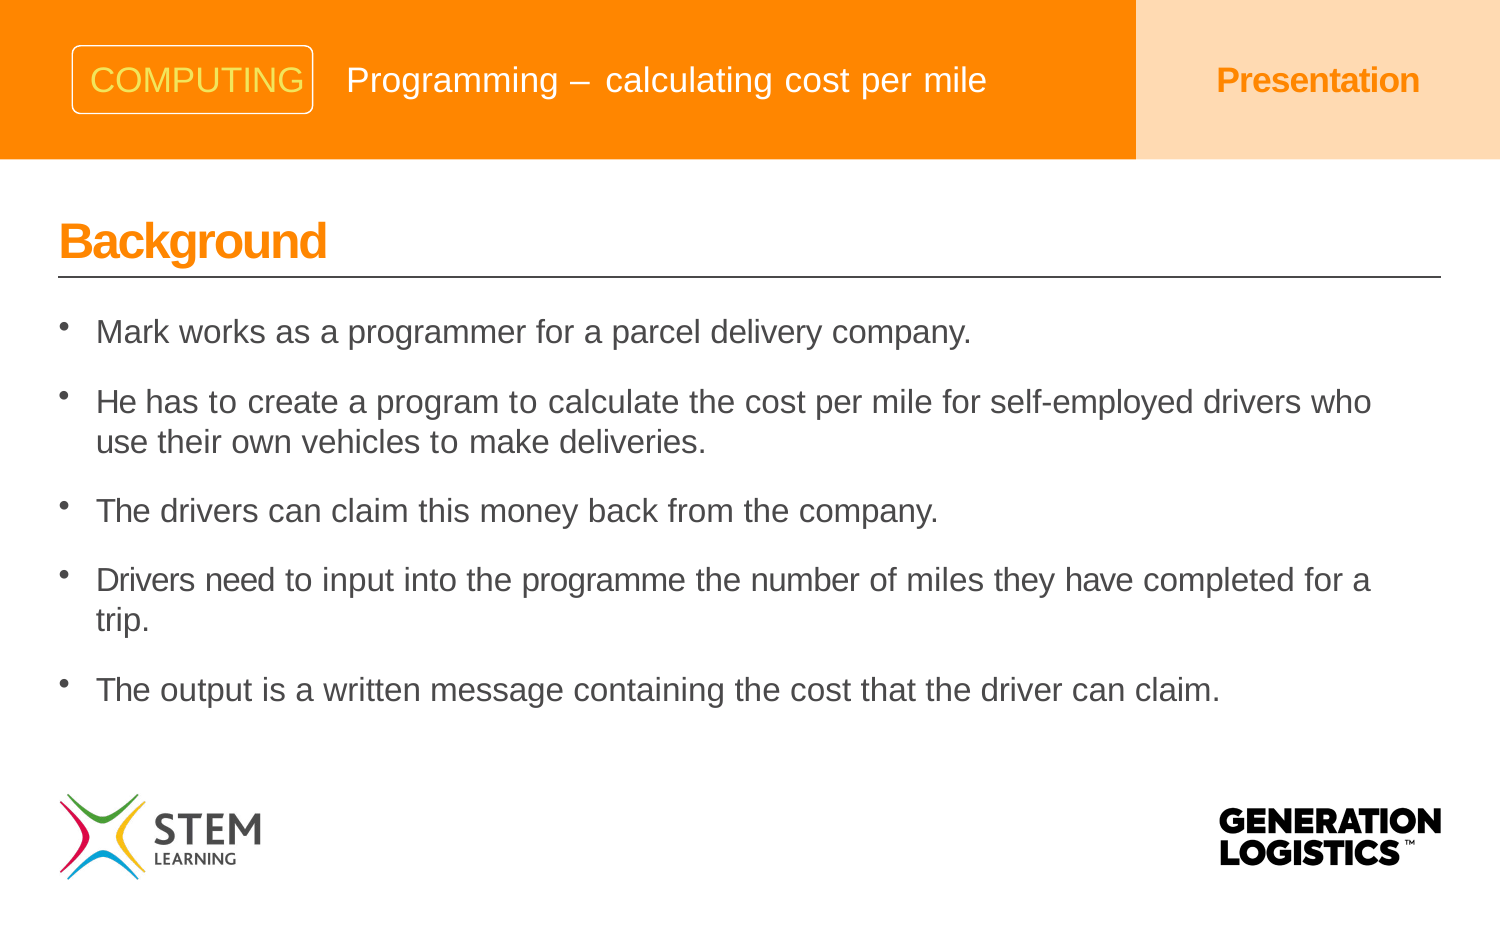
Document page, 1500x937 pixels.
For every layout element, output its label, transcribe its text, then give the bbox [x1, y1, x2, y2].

text_box Presentation [1214, 55, 1423, 100]
list Mark works as a programmer for a parcel delivery company. He has to create a program to calculate the cost per mile for self-employed drivers who use their own vehicles to make deliveries. The drivers can claim this money back from the company. Drivers need to input into the programme the number of miles they have completed for a trip. The output is a written message containing the cost that the driver can claim. [56, 308, 1430, 839]
title Programming – calculating cost per mile [344, 55, 998, 214]
picture [1219, 807, 1441, 866]
text_box [72, 45, 313, 114]
text_box Background [56, 205, 331, 268]
picture [59, 839, 261, 880]
